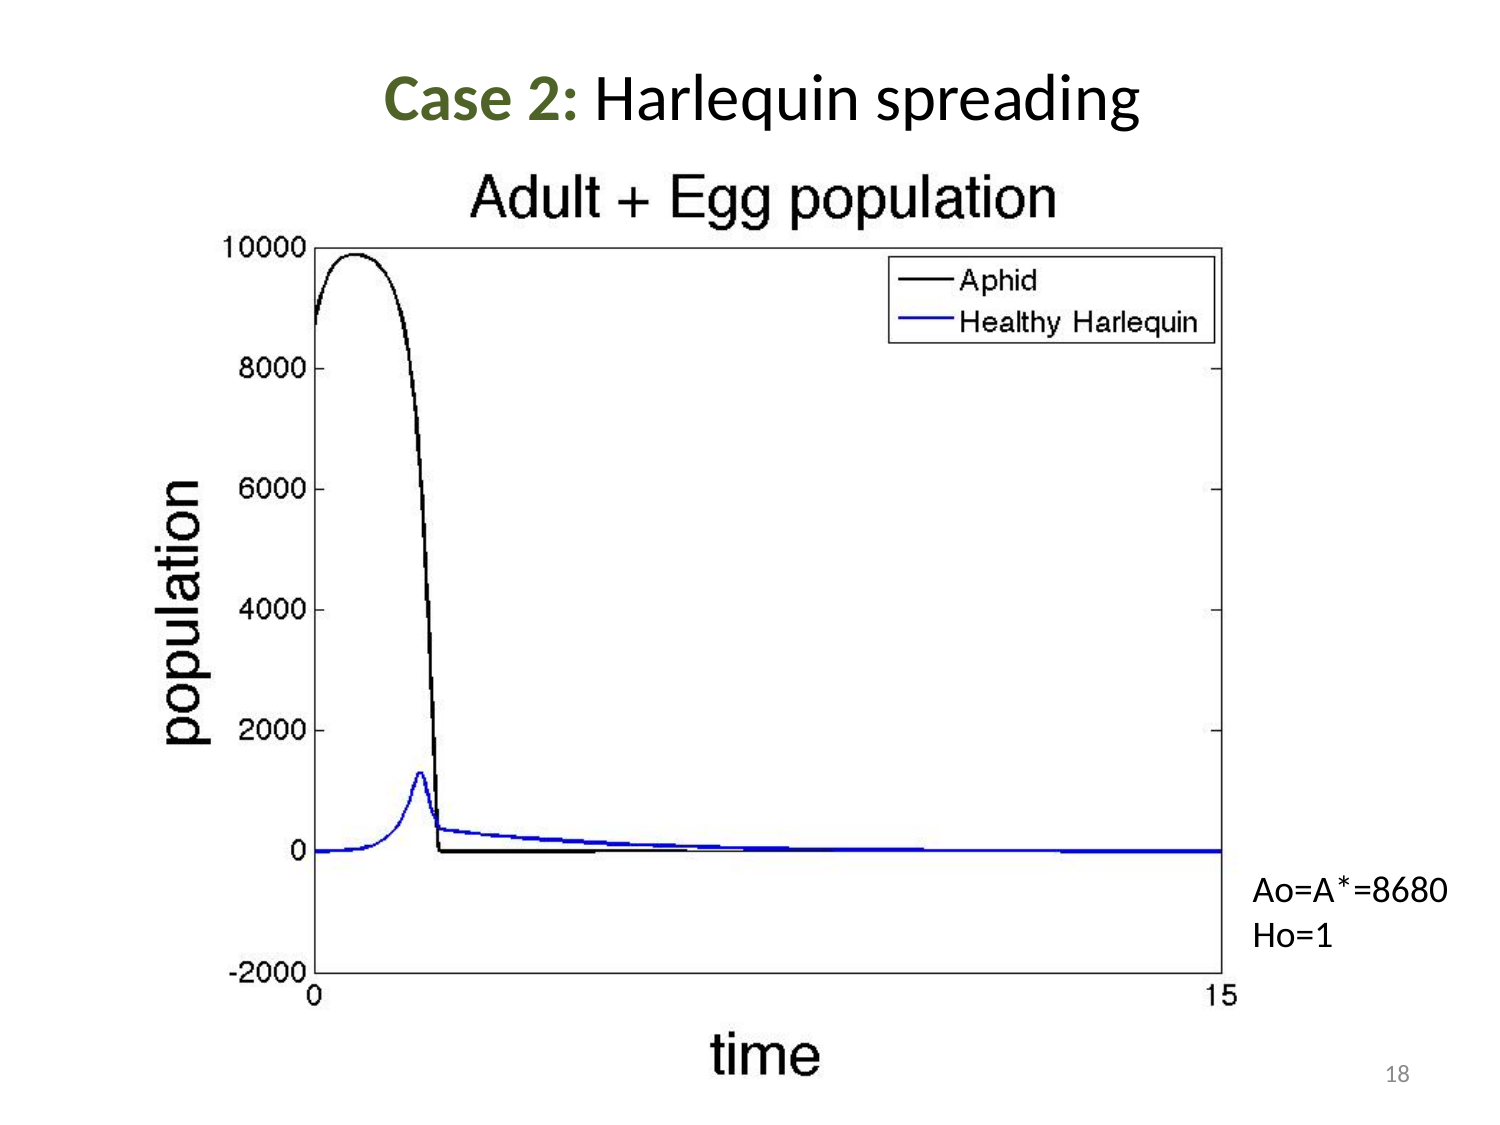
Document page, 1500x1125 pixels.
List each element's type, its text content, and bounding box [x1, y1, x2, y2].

picture [135, 160, 1337, 1092]
title Case 2: Harlequin spreading [0, 0, 1500, 188]
slide_number 18 [1074, 1042, 1425, 1103]
text_box Ao=A*=8680 Ho=1 [1340, 857, 1495, 963]
